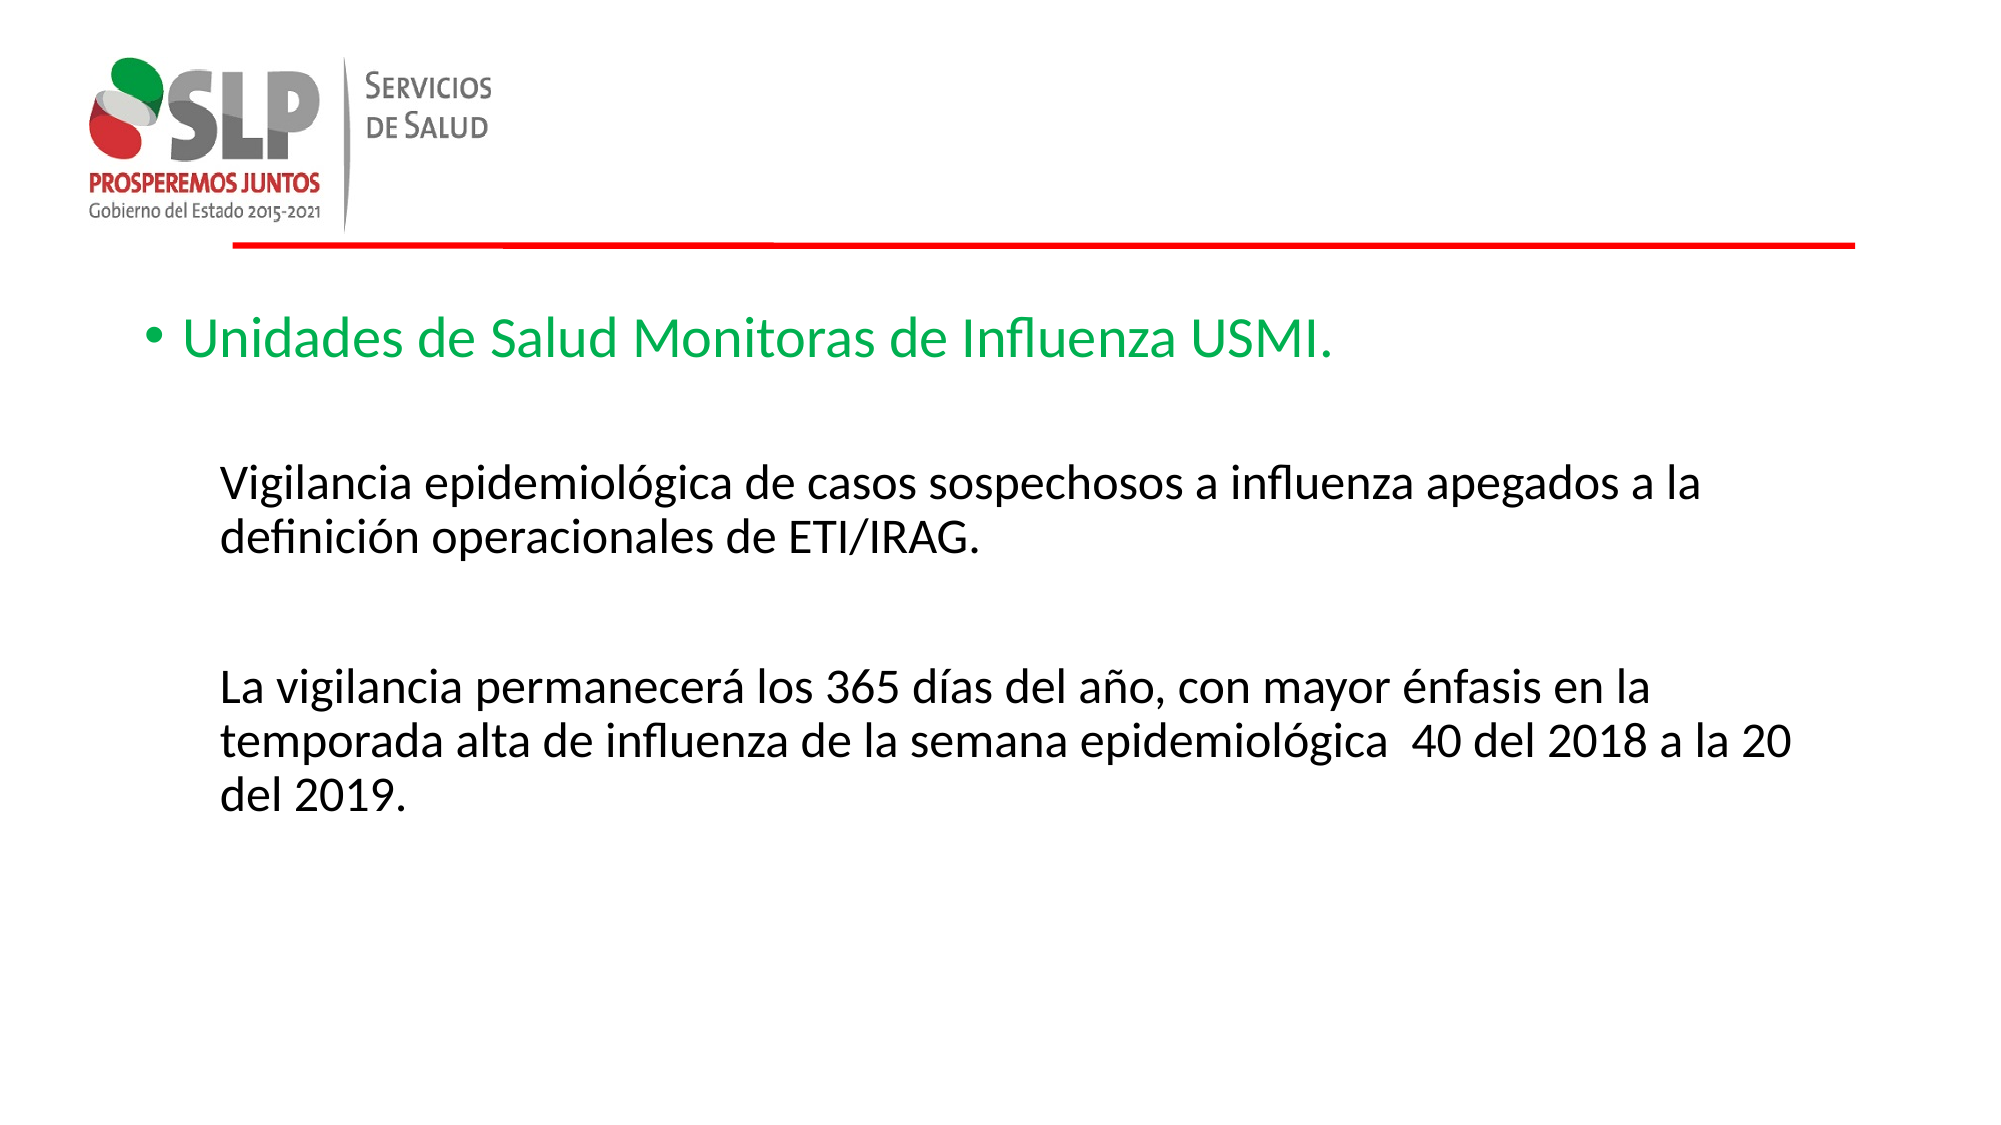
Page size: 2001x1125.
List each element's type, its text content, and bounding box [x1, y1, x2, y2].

list Unidades de Salud Monitoras de Influenza USMI. Vigilancia epidemiológica de casos sospechosos a influenza apegados a la definición operacionales de ETI/IRAG. La vigilancia permanecerá los 365 días del año, con mayor énfasis en la temporada alta de influenza de la semana epidemiológica 40 del 2018 a la 20 del 2019. [136, 298, 1863, 1014]
picture [89, 57, 491, 234]
